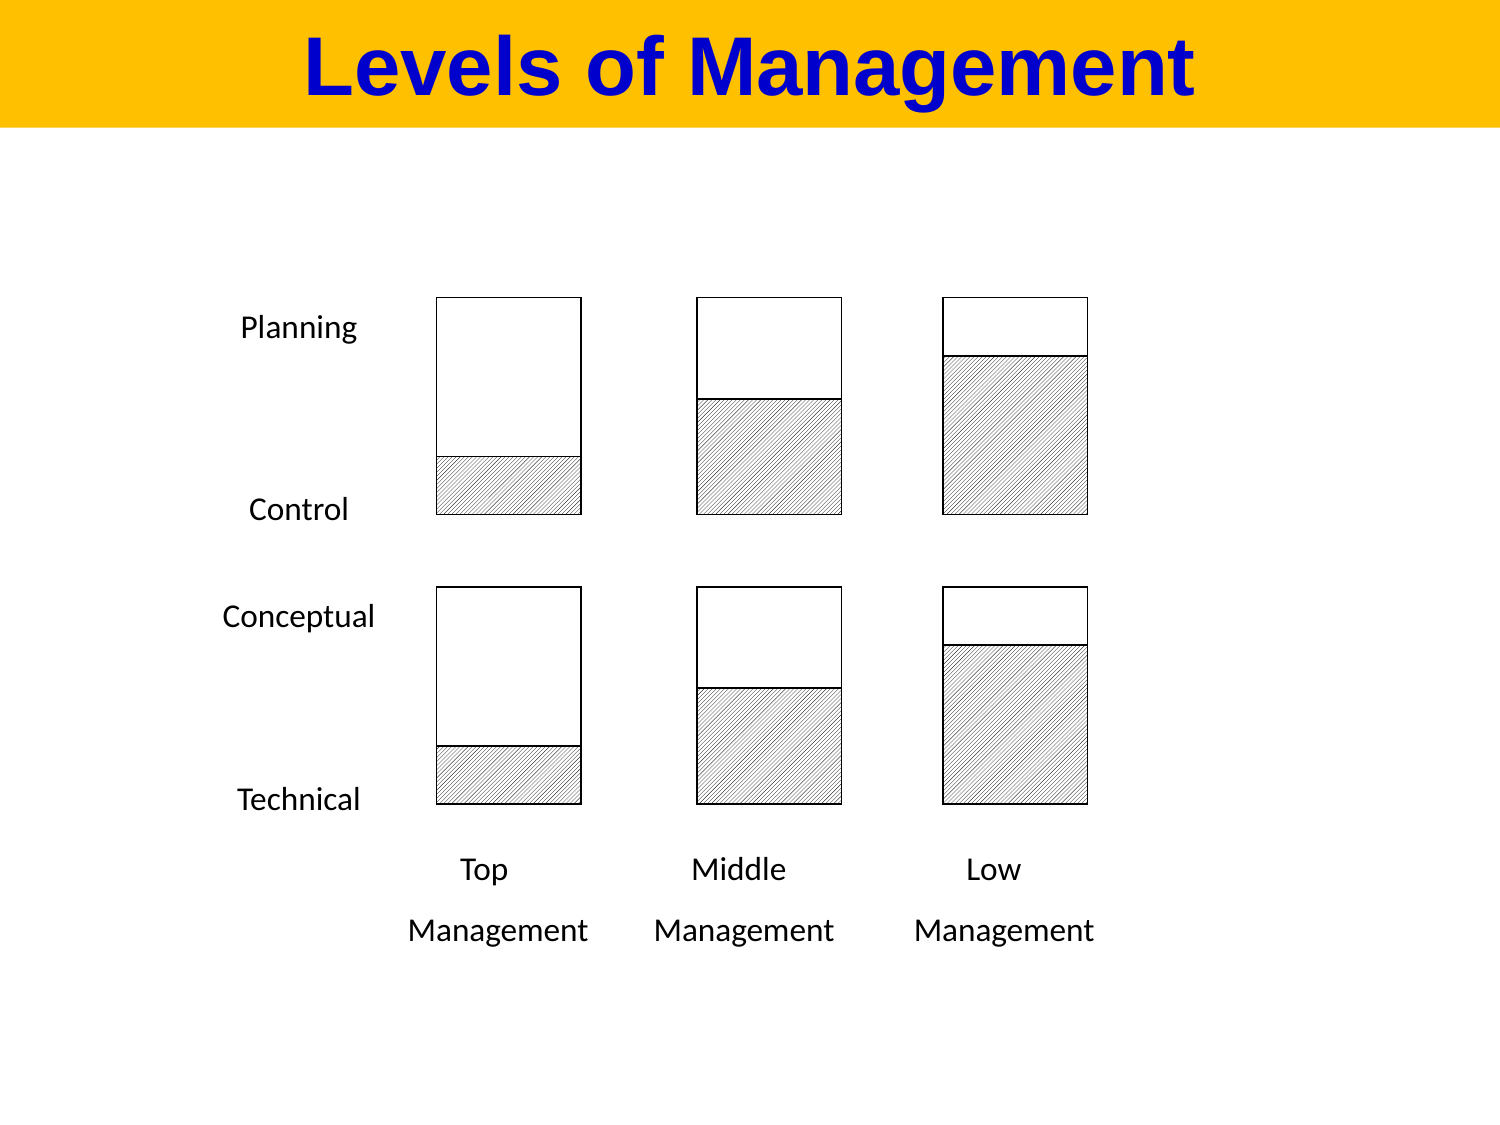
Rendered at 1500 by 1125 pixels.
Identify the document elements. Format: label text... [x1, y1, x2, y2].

text_box Levels of Management [0, 0, 1500, 128]
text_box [204, 268, 1218, 949]
